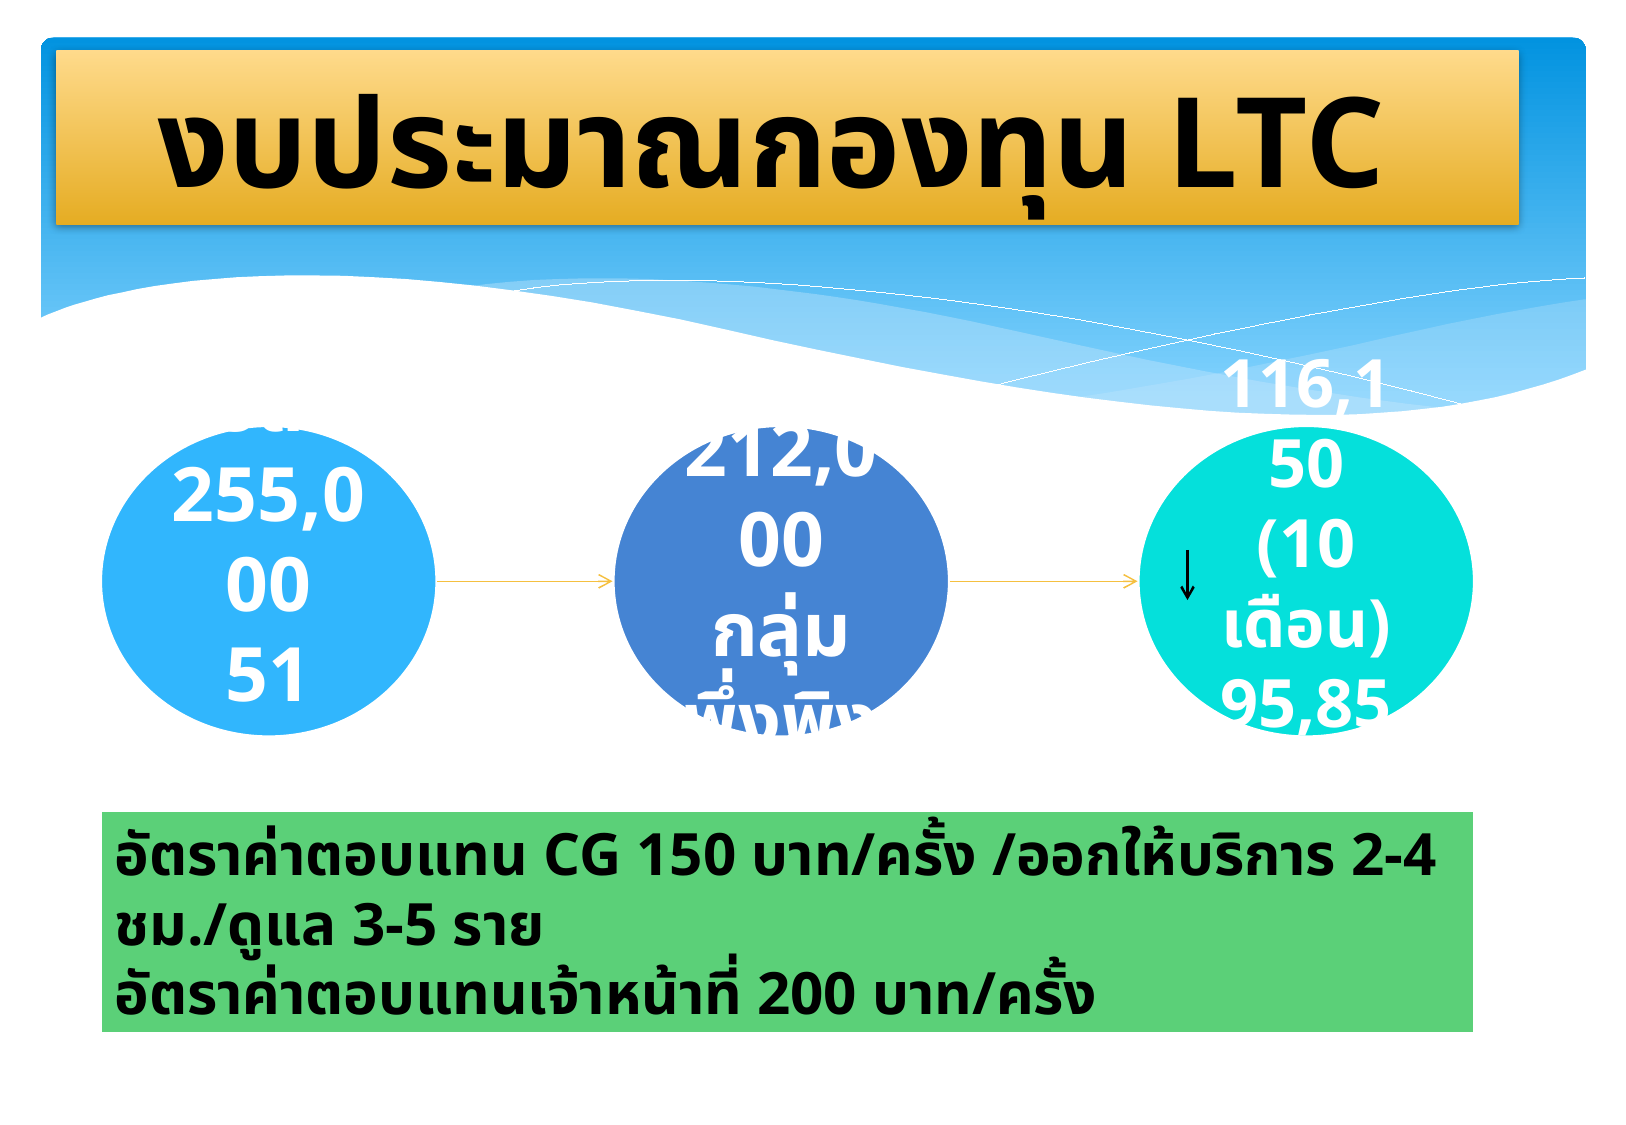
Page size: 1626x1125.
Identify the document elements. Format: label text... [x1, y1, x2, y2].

title งบประมาณกองทุน LTC [56, 50, 1519, 225]
text_box สปสช. 255,000 51 ราย [97, 422, 440, 740]
text_box 212,000 กลุ่มพึ่งพิง [610, 422, 953, 740]
text_box อัตราค่าตอบแทน CG 150 บาท/ครั้ง /ออกให้บริการ 2-4 ชม./ดูแล 3-5 ราย อัตราค่าตอบแทนเจ้าหน้าที่ 200 บาท/ครั้ง [98, 807, 1477, 1036]
text_box 116,150 (10 เดือน) 95,850 [1135, 422, 1478, 740]
